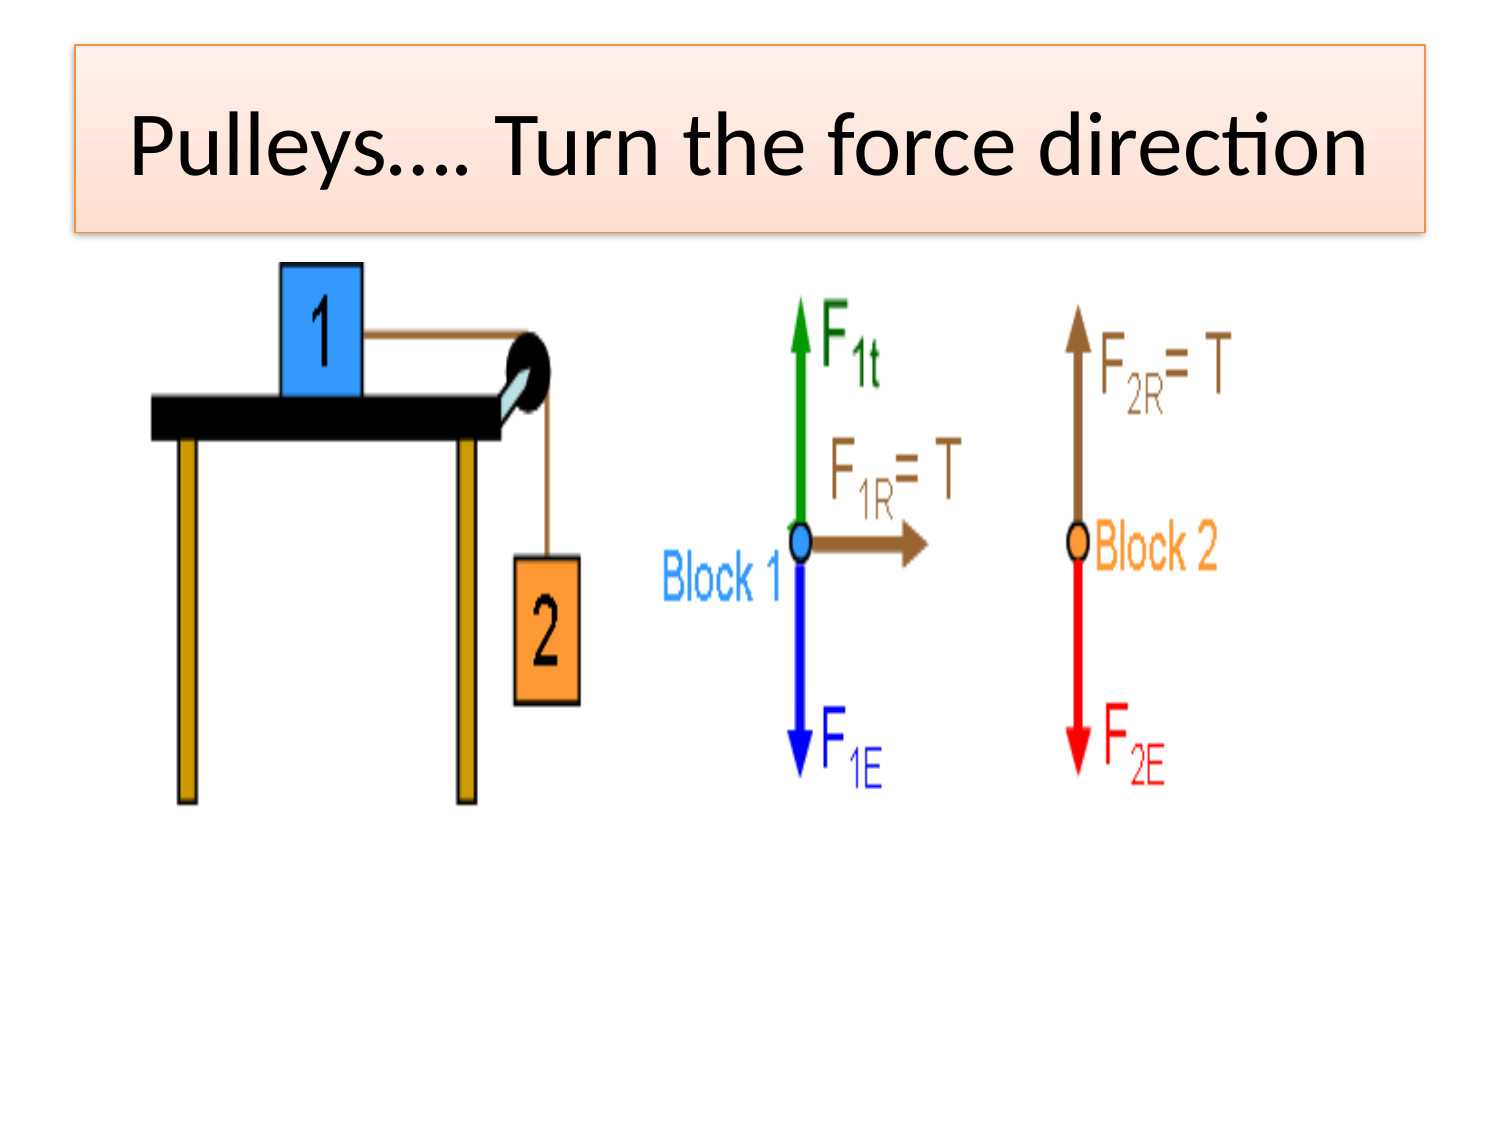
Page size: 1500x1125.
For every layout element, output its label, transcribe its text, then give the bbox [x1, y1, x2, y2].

title Pulleys…. Turn the force direction [74, 44, 1426, 233]
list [149, 262, 1276, 813]
